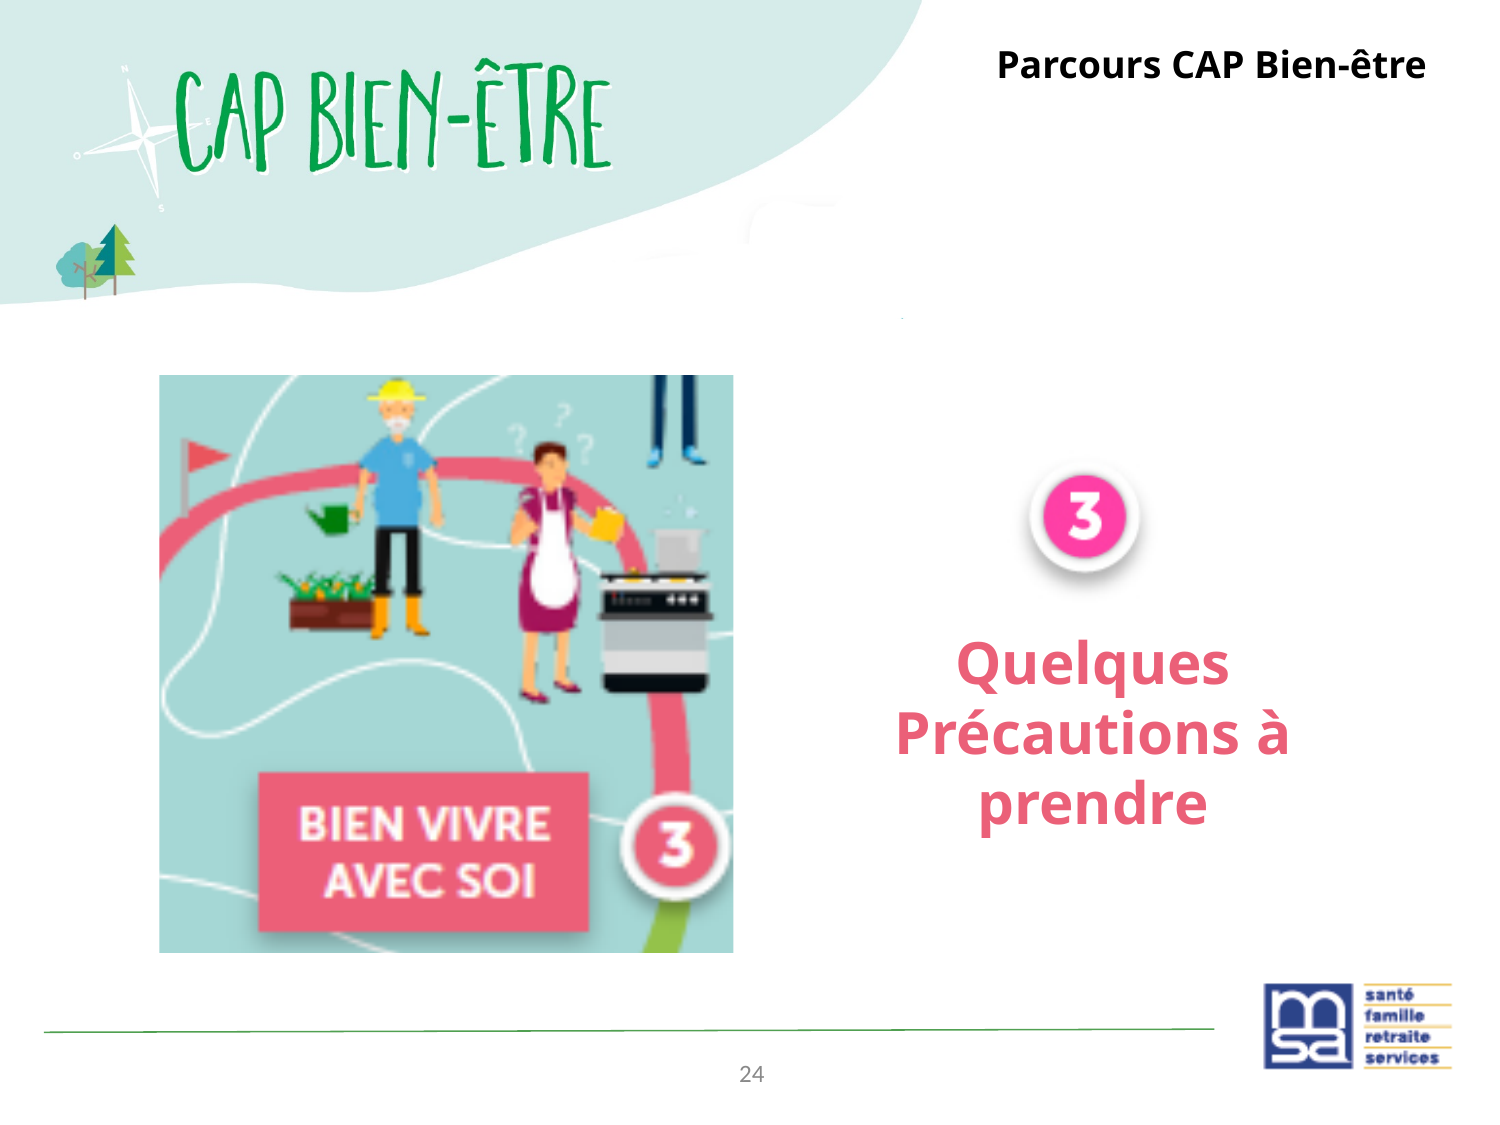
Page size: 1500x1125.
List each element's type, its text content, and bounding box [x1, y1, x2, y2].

picture [0, 0, 941, 320]
text_box Quelques Précautions à prendre [762, 618, 1424, 844]
picture [1007, 449, 1165, 609]
picture [159, 375, 734, 953]
text_box 24 [54, 1042, 1245, 1103]
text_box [43, 1028, 1215, 1033]
text_box Parcours CAP Bien-être [968, 34, 1455, 94]
picture [1250, 929, 1476, 1125]
